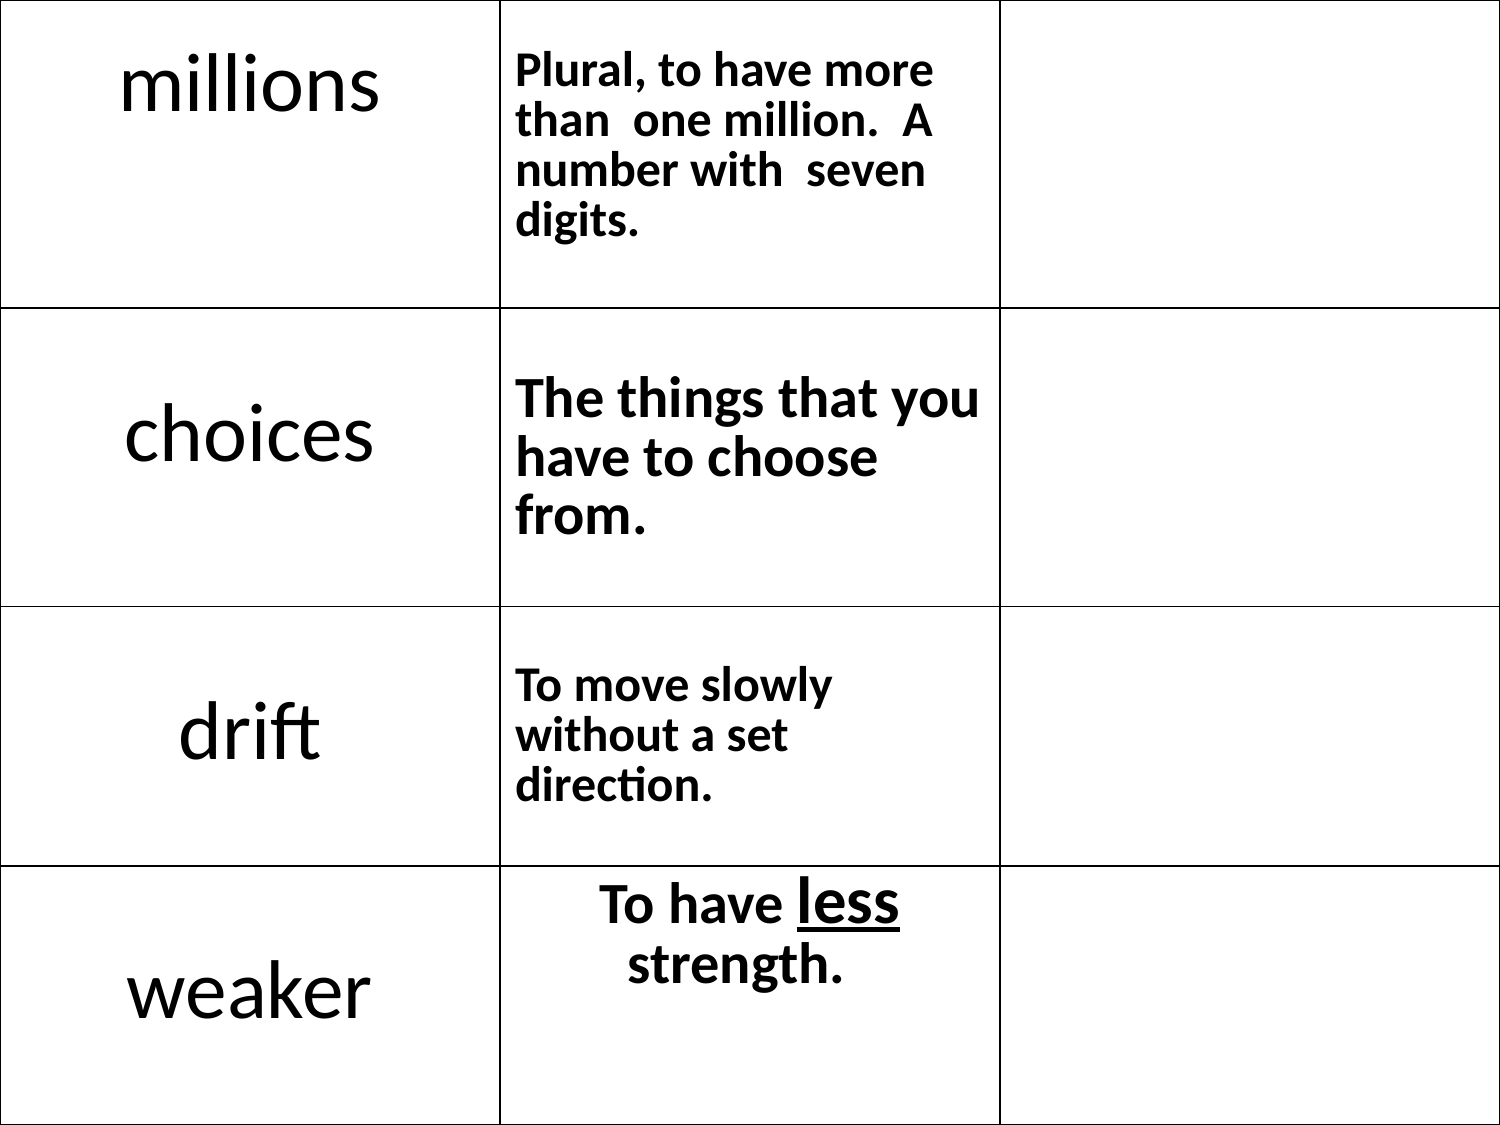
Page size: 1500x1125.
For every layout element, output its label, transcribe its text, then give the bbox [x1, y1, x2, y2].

table_header millions [1, 1, 499, 307]
table_header Plural, to have more than one million. A number with seven digits. [501, 1, 999, 307]
table_cell drift [1, 607, 499, 865]
table_cell To have less strength. [501, 867, 999, 1124]
table_cell [1001, 867, 1499, 1124]
table_header [1001, 1, 1499, 307]
table_cell The things that you have to choose from. [501, 309, 999, 606]
table_cell choices [1, 309, 499, 606]
table_cell [1001, 607, 1499, 865]
table_cell weaker [1, 867, 499, 1124]
table_cell [1001, 309, 1499, 606]
table_cell To move slowly without a set direction. [501, 607, 999, 865]
